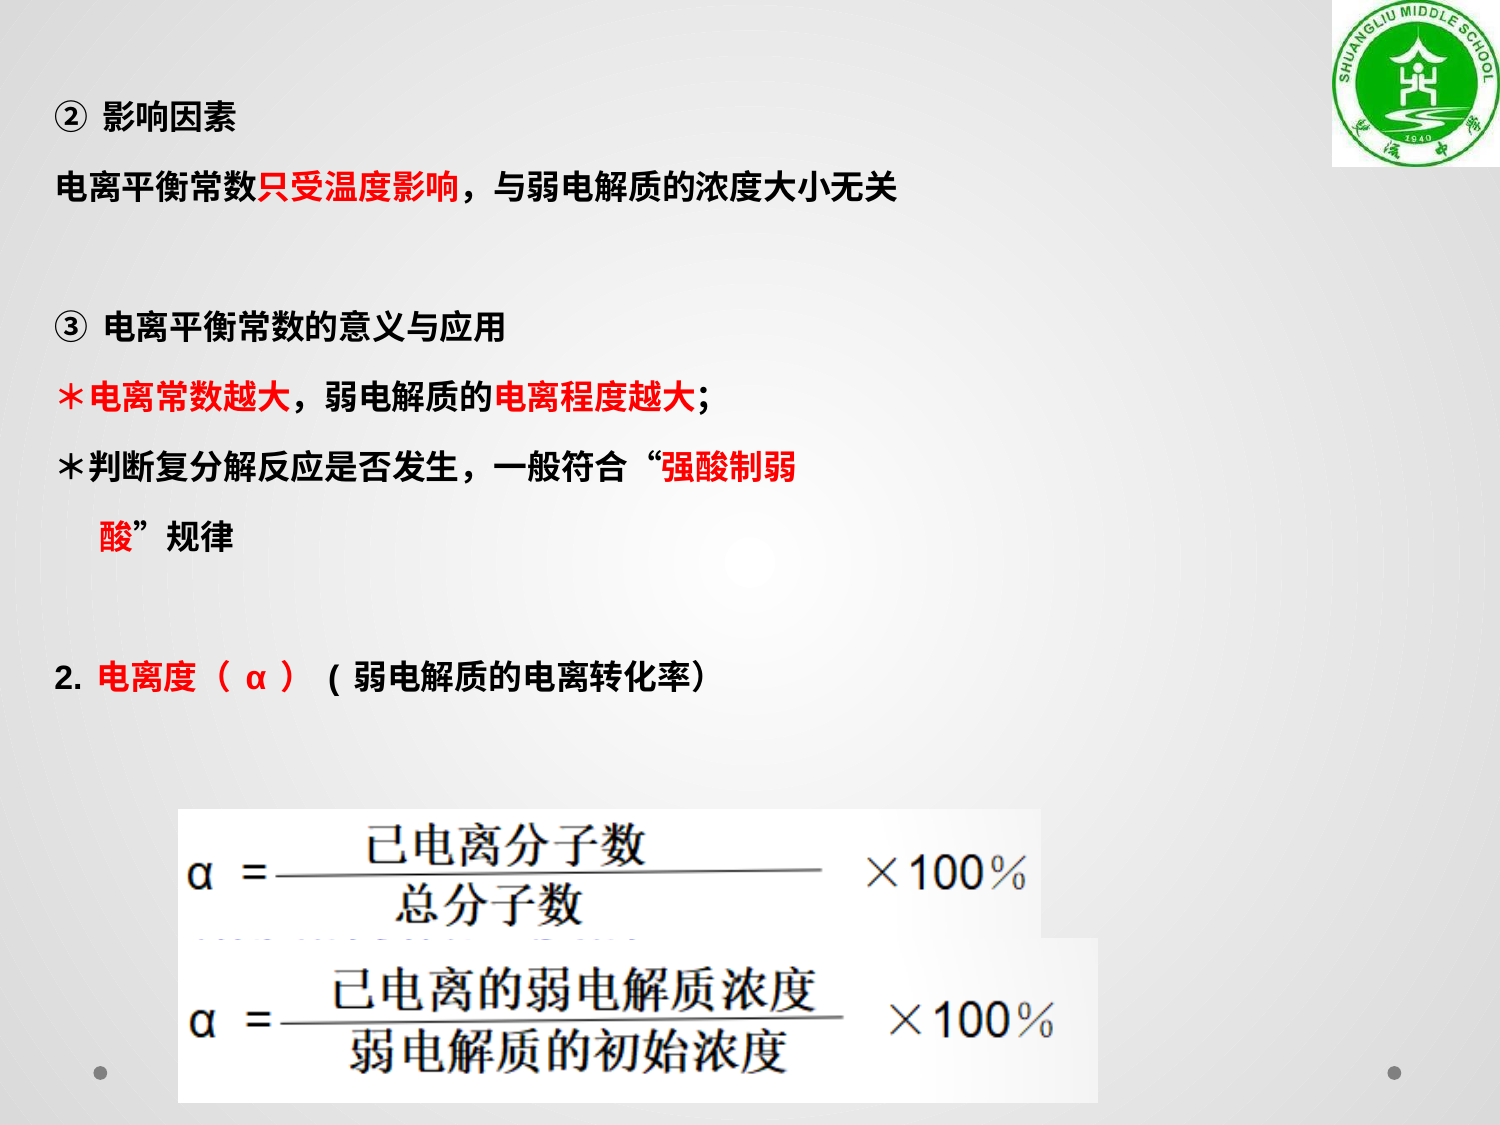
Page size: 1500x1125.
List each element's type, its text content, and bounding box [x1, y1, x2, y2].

picture [177, 809, 1098, 1103]
text_box ②影响因素 电离平衡常数只受温度影响，与弱电解质的浓度大小无关 ③电离平衡常数的意义与应用 ＊电离常数越大，弱电解质的电离程度越大； ＊判断复分解反应是否发生，一般符合“强酸制弱 酸”规律 2.电离度（α）(弱电解质的电离转化率） [39, 75, 1401, 860]
picture [1332, 0, 1500, 168]
